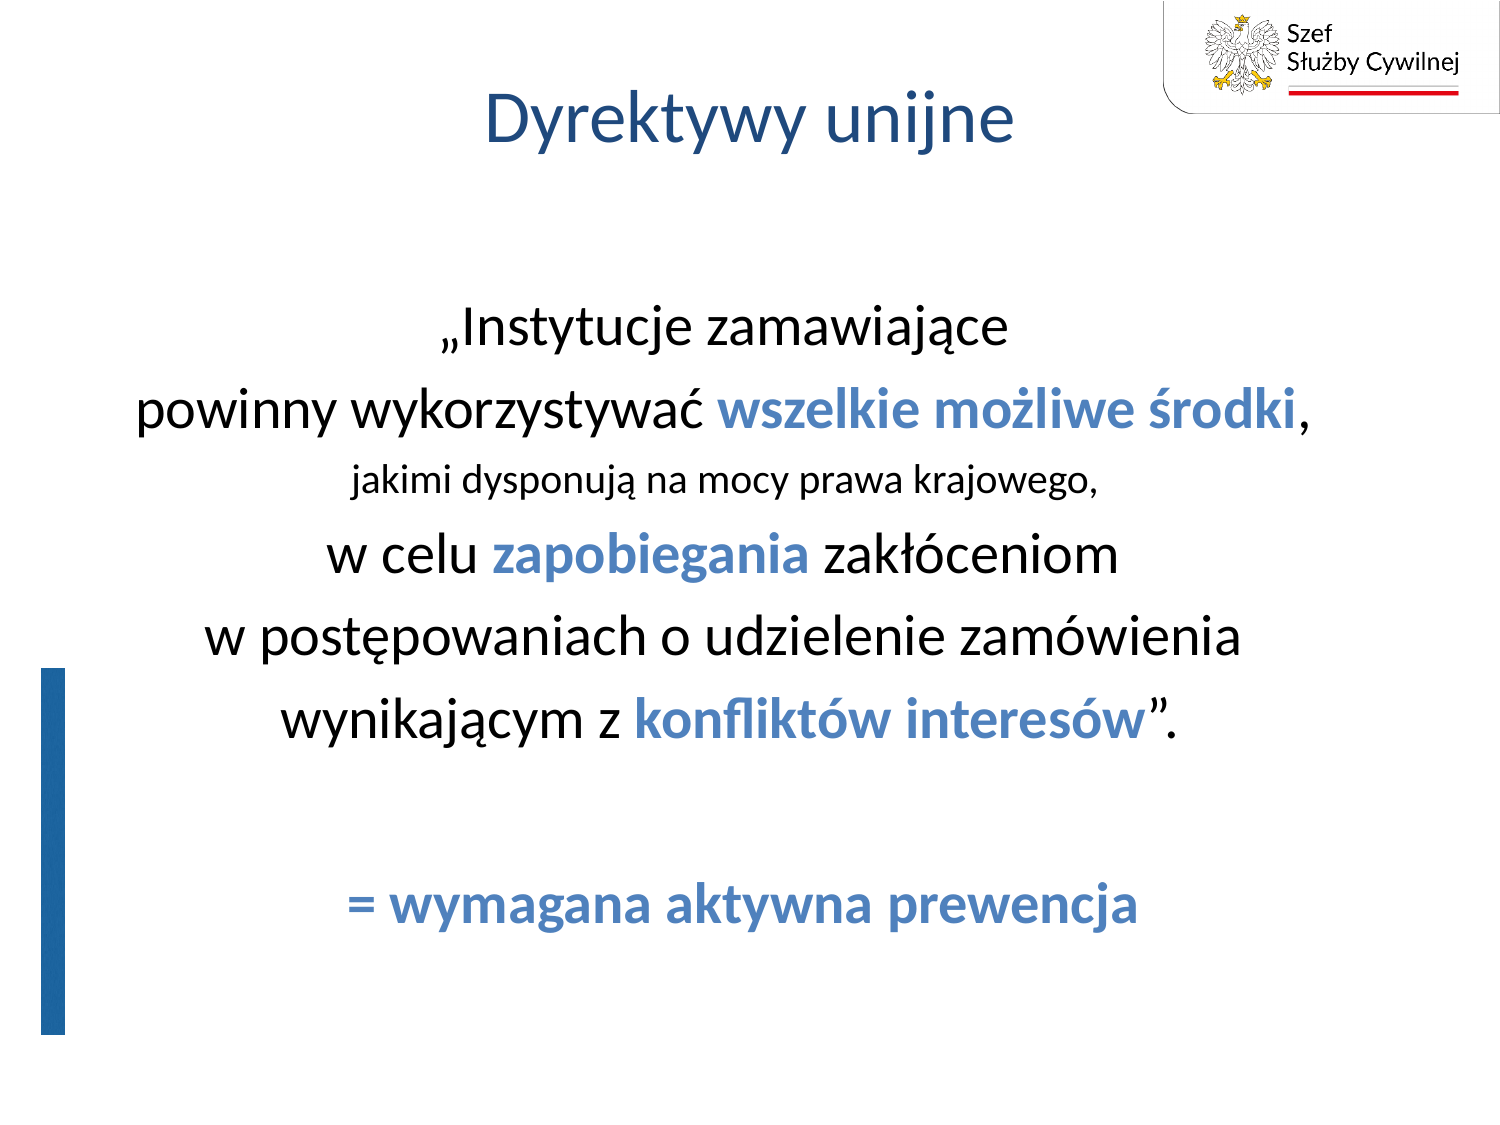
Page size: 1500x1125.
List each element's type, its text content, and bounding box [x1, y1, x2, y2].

title Dyrektywy unijne [100, 60, 1400, 185]
text_box „Instytucje zamawiające powinny wykorzystywać wszelkie możliwe środki, jakimi dysponują na mocy prawa krajowego, w celu zapobiegania zakłóceniom w postępowaniach o udzielenie zamówienia wynikającym z konfliktów interesów”. [97, 279, 1362, 758]
picture [1163, 0, 1500, 114]
picture [41, 668, 65, 1035]
text_box = wymagana aktywna prewencja [122, 857, 1365, 943]
